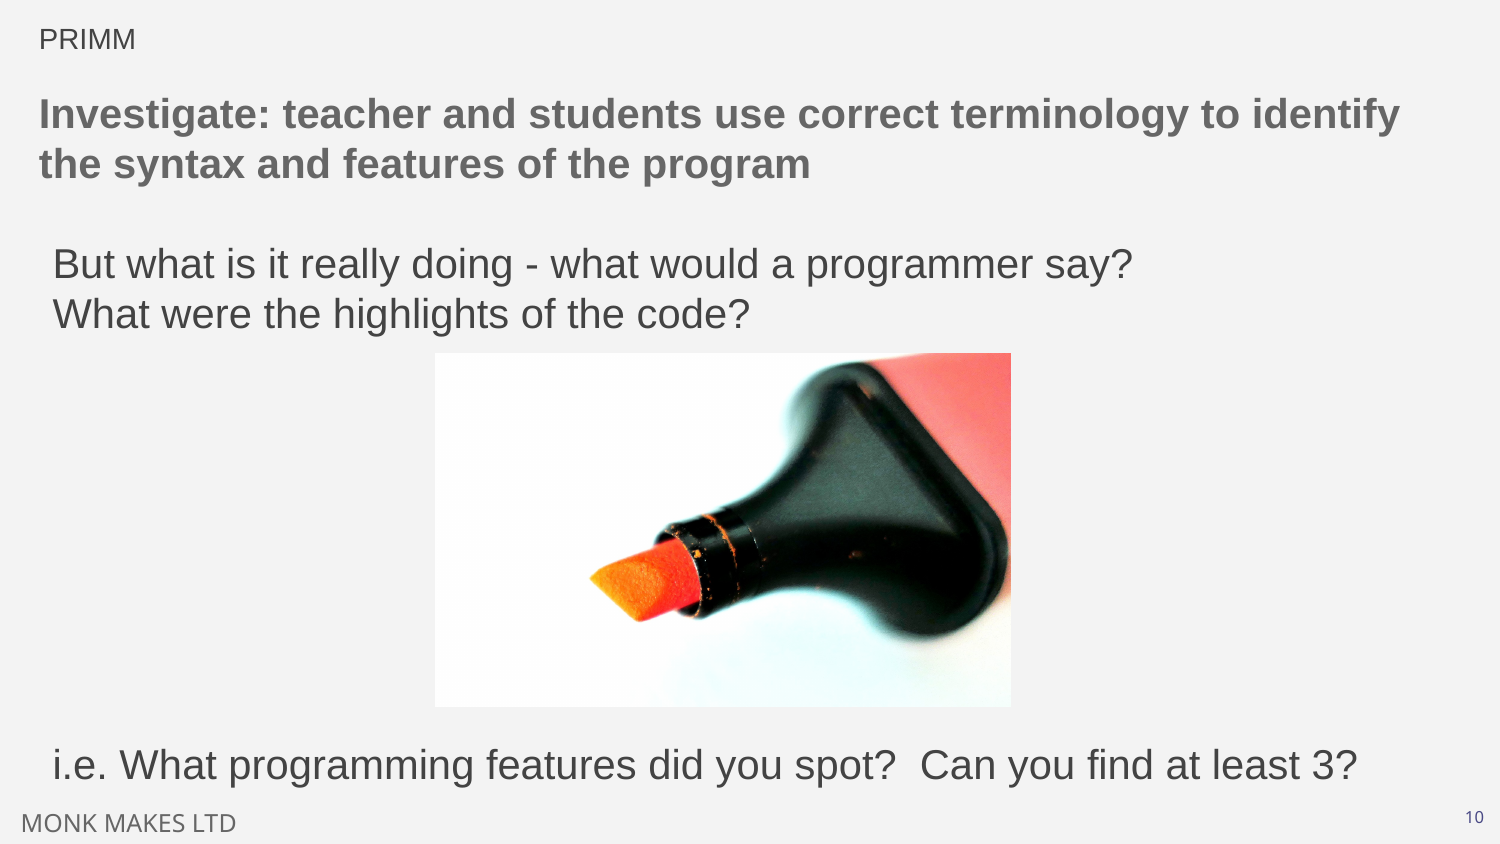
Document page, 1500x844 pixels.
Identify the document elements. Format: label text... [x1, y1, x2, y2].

text_box But what is it really doing - what would a programmer say? What were the highlights of the code? i.e. What programming features did you spot? Can you find at least 3? [37, 222, 1436, 792]
slide_number ‹#› [1448, 792, 1500, 844]
title Investigate: teacher and students use correct terminology to identify the syntax and features of the program [24, 78, 1422, 195]
picture [434, 353, 1011, 707]
subtitle PRIMM [24, 0, 1500, 52]
